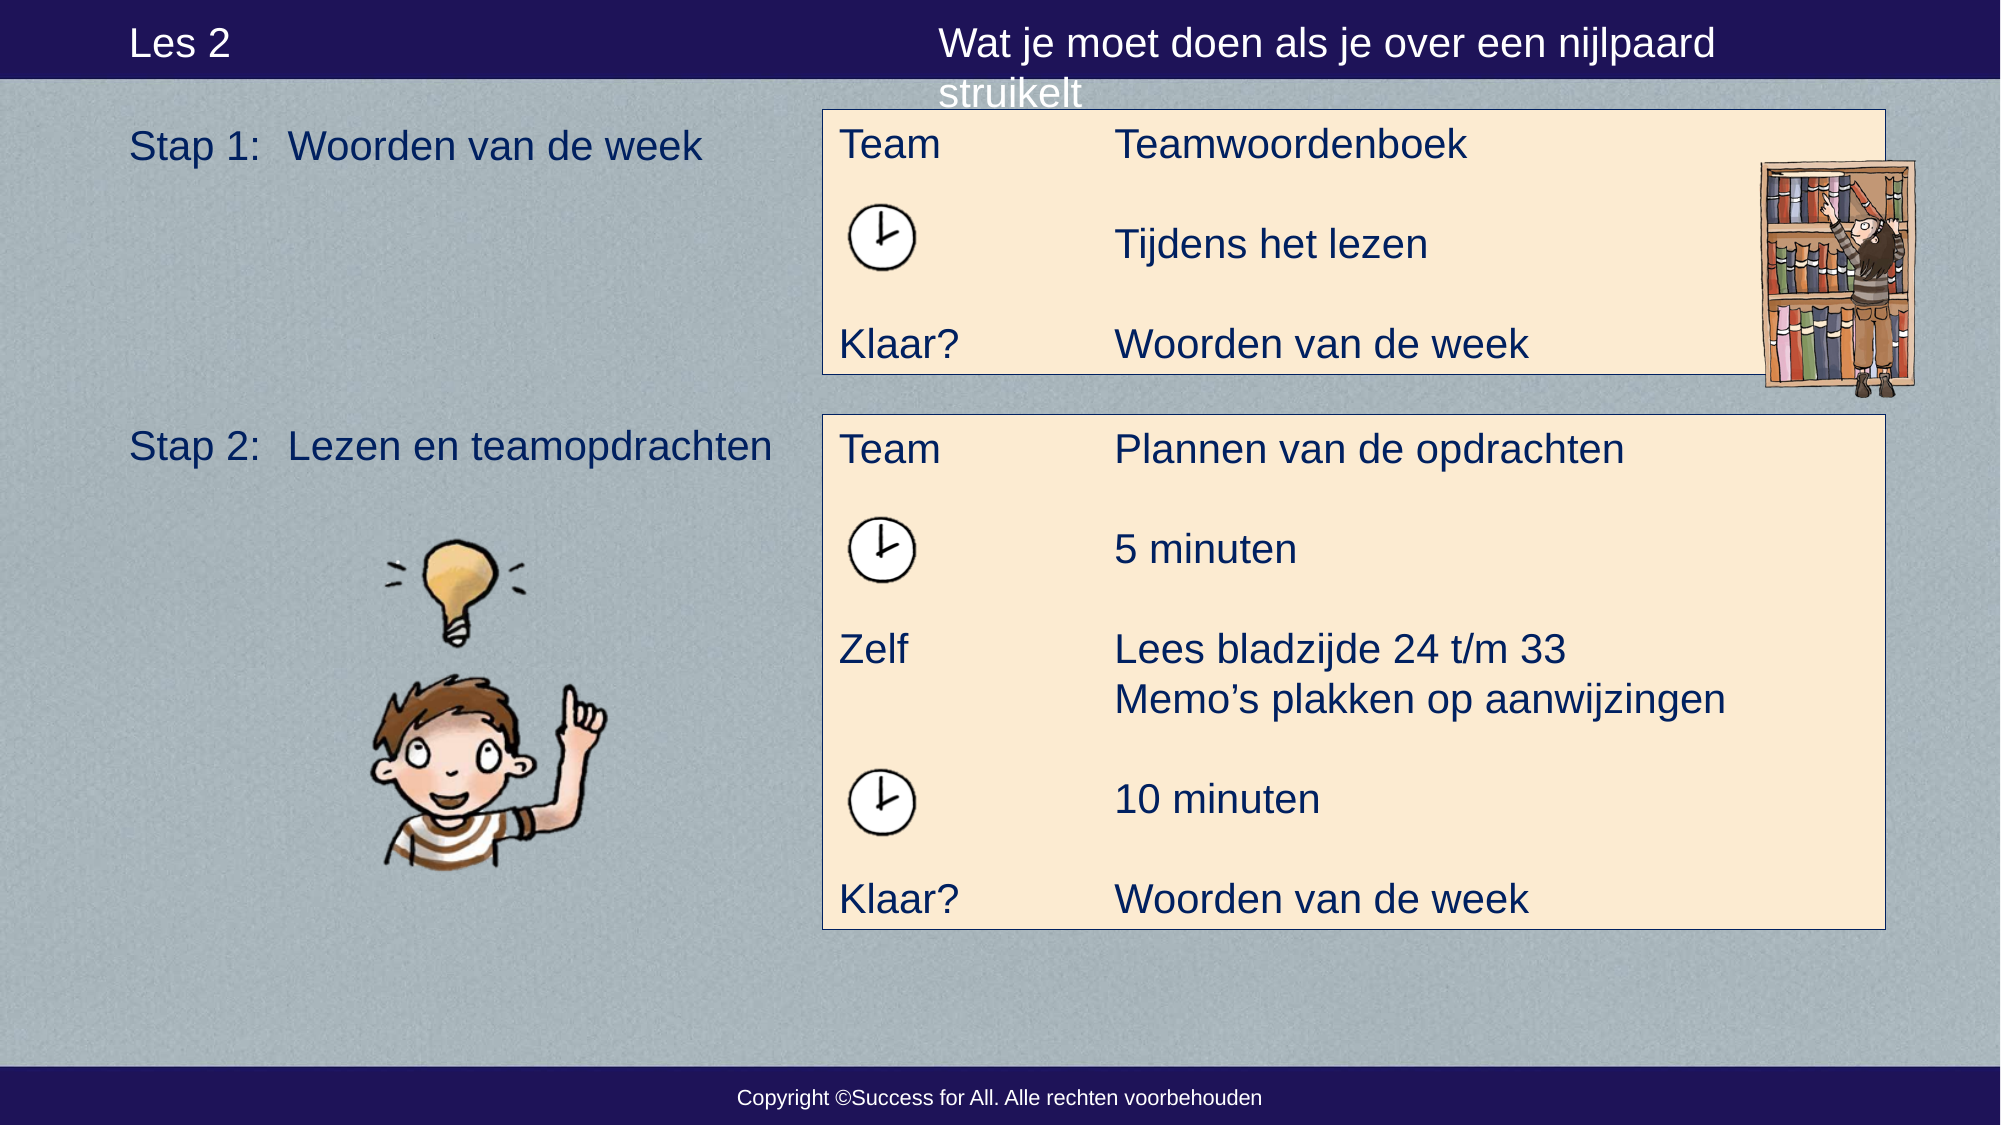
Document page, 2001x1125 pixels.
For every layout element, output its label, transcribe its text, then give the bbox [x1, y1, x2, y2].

text_box Team Plannen van de opdrachten 5 minuten Zelf Lees bladzijde 24 t/m 33 Memo’s plakken op aanwijzingen 10 minuten Klaar? Woorden van de week [822, 414, 1886, 930]
picture [0, 0, 2001, 1125]
text_box Stap 1: Woorden van de week Stap 2: Lezen en teamopdrachten [114, 111, 907, 527]
text_box Les 2 [114, 8, 354, 73]
text_box Copyright ©Success for All. Alle rechten voorbehouden [0, 1076, 2000, 1125]
text_box Team Teamwoordenboek Tijdens het lezen Klaar? Woorden van de week [822, 109, 1886, 375]
text_box Wat je moet doen als je over een nijlpaard struikelt [923, 8, 1886, 123]
